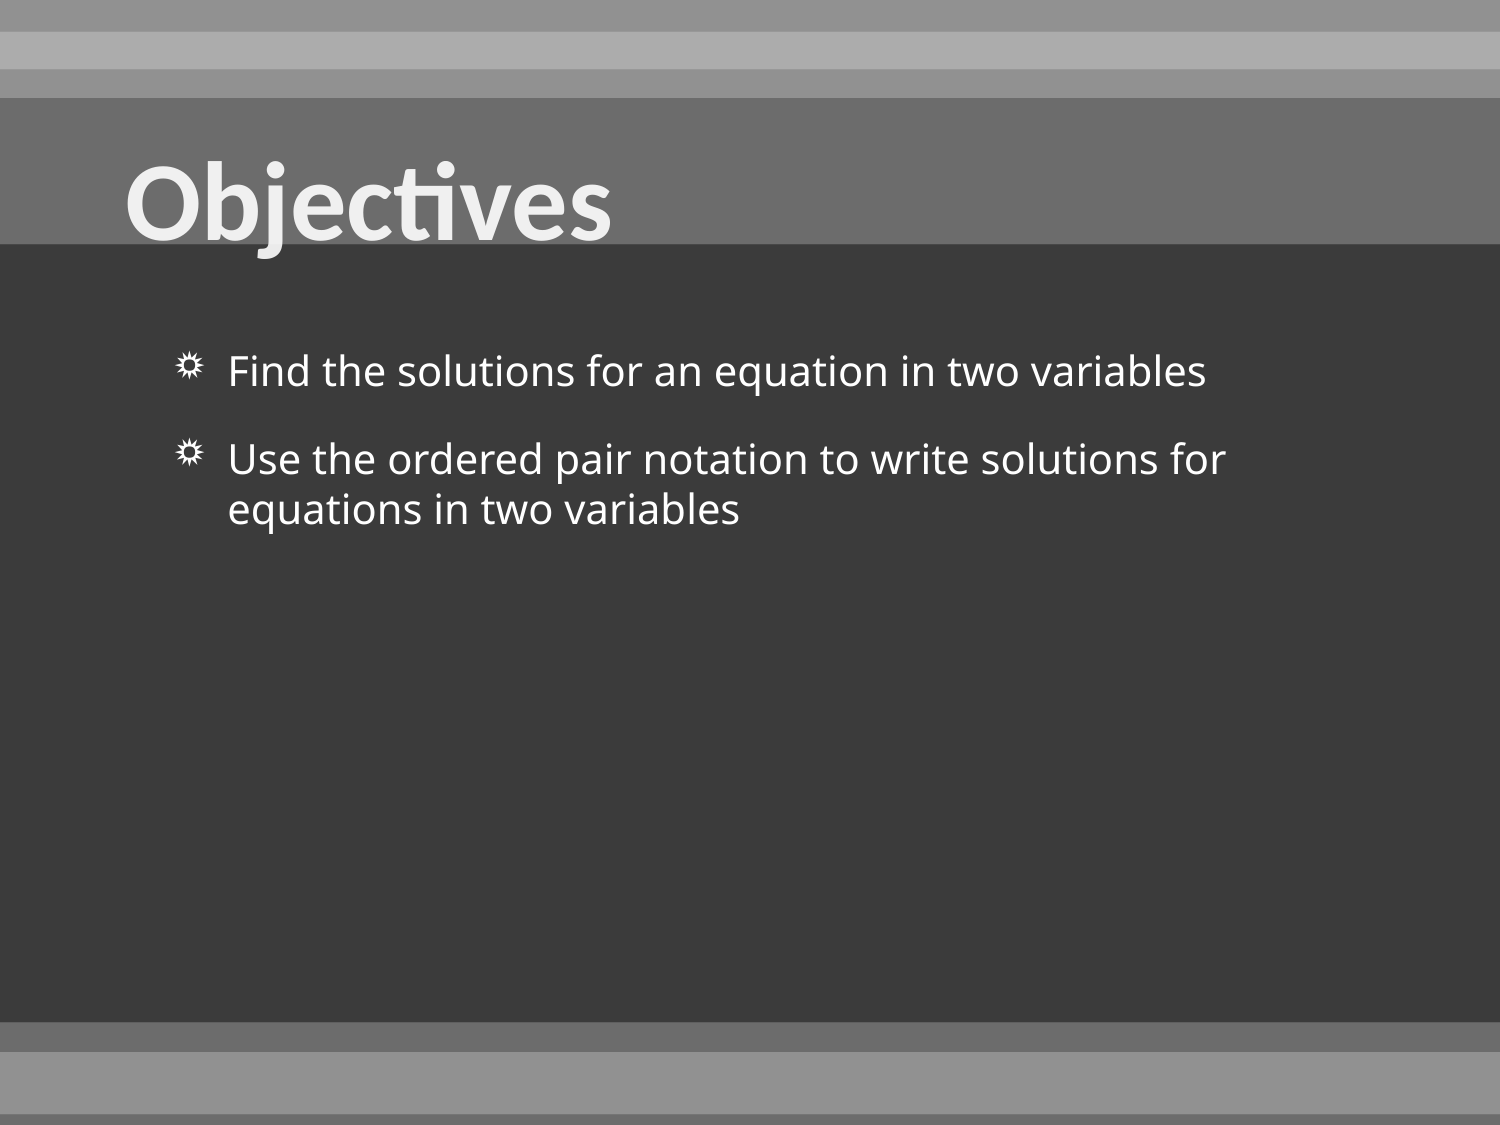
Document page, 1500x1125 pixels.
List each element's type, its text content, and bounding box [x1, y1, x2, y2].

list Find the solutions for an equation in two variables Use the ordered pair notation to write solutions for equations in two variables [156, 337, 1344, 950]
picture [0, 0, 1500, 1125]
title Objectives [110, 30, 1390, 271]
